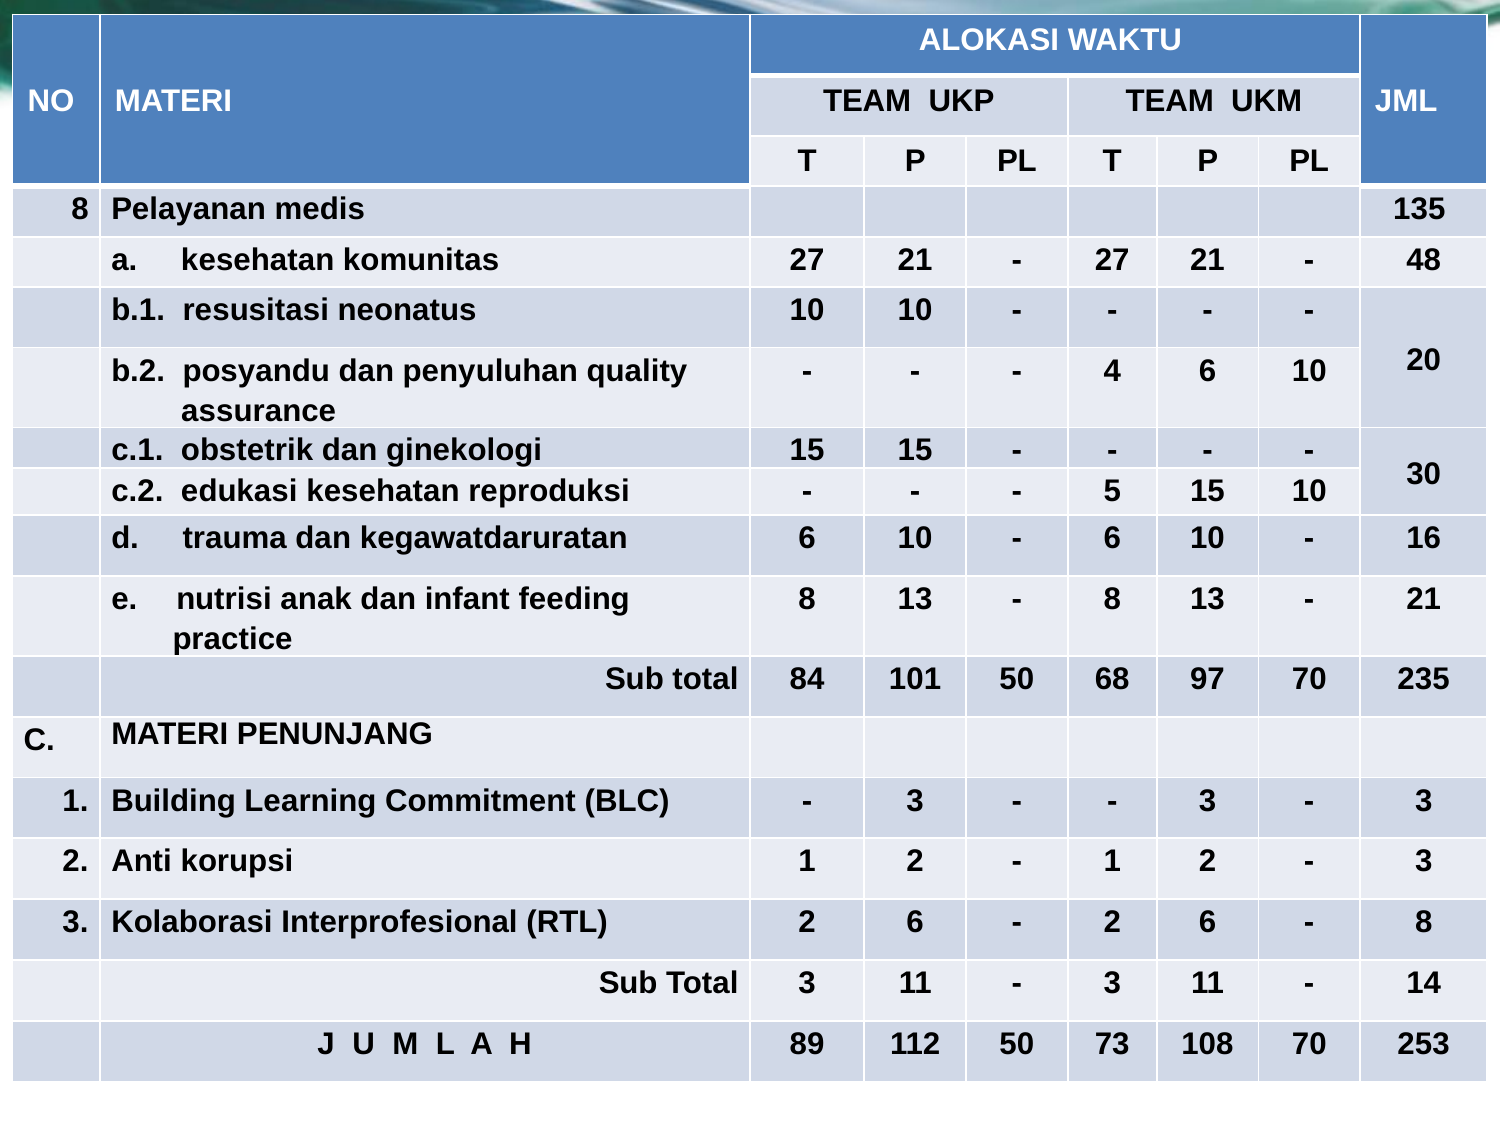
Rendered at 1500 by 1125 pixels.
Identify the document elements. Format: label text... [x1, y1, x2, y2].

table_cell 3 [751, 961, 863, 1020]
table_cell 2 [865, 839, 965, 898]
table_cell 10 [865, 516, 965, 575]
table_cell 2 [751, 900, 863, 959]
table_cell 50 [967, 1022, 1067, 1081]
table_cell 70 [1259, 1022, 1359, 1081]
table_cell PL [967, 137, 1067, 185]
table_cell - [1259, 577, 1359, 655]
table_cell b.2. posyandu dan penyuluhan quality assurance [101, 348, 749, 427]
table_cell [865, 718, 965, 777]
table_cell T [751, 137, 863, 185]
table_cell - [967, 577, 1067, 655]
table_cell - [1069, 428, 1156, 467]
table_cell [1158, 718, 1258, 777]
table_cell 10 [1259, 348, 1359, 427]
table_cell 16 [1361, 516, 1486, 575]
table_cell TEAM UKM [1069, 78, 1359, 135]
table_cell [13, 961, 99, 1020]
table_cell [1158, 187, 1258, 236]
table_cell - [967, 428, 1067, 467]
table_cell 50 [967, 657, 1067, 716]
table_cell 48 [1361, 238, 1486, 286]
table_cell Sub Total [101, 961, 749, 1020]
table_cell - [751, 778, 863, 837]
table_cell 84 [751, 657, 863, 716]
table_cell - [751, 348, 863, 427]
table_cell 13 [865, 577, 965, 655]
table_cell 6 [1069, 516, 1156, 575]
table_cell [1361, 718, 1486, 777]
table_cell 21 [1158, 238, 1258, 286]
table_cell 68 [1069, 657, 1156, 716]
table_cell 11 [865, 961, 965, 1020]
table_cell - [865, 348, 965, 427]
table_cell [13, 428, 99, 467]
table_header MATERI [101, 15, 749, 183]
table_cell P [1158, 137, 1258, 185]
table_header ALOKASI WAKTU [751, 15, 1359, 73]
table_cell 15 [1158, 469, 1258, 514]
table_cell 30 [1361, 428, 1486, 514]
table_cell - [967, 516, 1067, 575]
table_cell 27 [1069, 238, 1156, 286]
table_cell 3 [1361, 839, 1486, 898]
table_cell [13, 577, 99, 655]
table_cell 6 [751, 516, 863, 575]
table_cell 10 [865, 288, 965, 347]
table_cell [13, 288, 99, 347]
table_cell [13, 238, 99, 286]
table_cell 15 [751, 428, 863, 467]
table_cell 13 [1158, 577, 1258, 655]
table_cell - [967, 238, 1067, 286]
table_cell 1 [751, 839, 863, 898]
table_cell 10 [751, 288, 863, 347]
table_cell 135 [1361, 189, 1486, 236]
table_cell 15 [865, 428, 965, 467]
table_cell P [865, 137, 965, 185]
table_cell 2 [1158, 839, 1258, 898]
table_cell - [967, 839, 1067, 898]
table_cell - [1259, 238, 1359, 286]
table_cell [13, 1022, 99, 1081]
table_cell 10 [1259, 469, 1359, 514]
table_cell 14 [1361, 961, 1486, 1020]
table_cell c.1. obstetrik dan ginekologi [101, 428, 749, 467]
table_cell - [967, 961, 1067, 1020]
table_cell 8 [13, 189, 99, 236]
table_cell [13, 657, 99, 716]
table_cell 3. [13, 900, 99, 959]
table_cell 6 [1158, 900, 1258, 959]
table_cell 3 [1158, 778, 1258, 837]
table_cell - [967, 778, 1067, 837]
table_cell 20 [1361, 288, 1486, 427]
table_cell - [1158, 428, 1258, 467]
table_cell 8 [751, 577, 863, 655]
table_header NO [13, 15, 99, 183]
table_cell [751, 187, 863, 236]
table_cell 3 [1361, 778, 1486, 837]
table_cell - [967, 348, 1067, 427]
table_cell Sub total [101, 657, 749, 716]
table_cell [1069, 718, 1156, 777]
table_cell 3 [1069, 961, 1156, 1020]
table_cell 4 [1069, 348, 1156, 427]
table_cell 3 [865, 778, 965, 837]
table_cell 8 [1069, 577, 1156, 655]
table_cell Anti korupsi [101, 839, 749, 898]
table_cell [13, 348, 99, 427]
table_cell [865, 187, 965, 236]
table_cell 27 [751, 238, 863, 286]
table_cell [1259, 718, 1359, 777]
table_cell [13, 469, 99, 514]
table_cell Kolaborasi Interprofesional (RTL) [101, 900, 749, 959]
table_cell - [1069, 778, 1156, 837]
table_cell c.2. edukasi kesehatan reproduksi [101, 469, 749, 514]
table_cell 5 [1069, 469, 1156, 514]
table_cell a. kesehatan komunitas [101, 238, 749, 286]
table_cell - [1259, 961, 1359, 1020]
table_cell d. trauma dan kegawatdaruratan [101, 516, 749, 575]
table_cell - [967, 288, 1067, 347]
table_cell - [967, 900, 1067, 959]
table_cell 10 [1158, 516, 1258, 575]
table_cell - [865, 469, 965, 514]
table_cell 2 [1069, 900, 1156, 959]
table_cell [751, 718, 863, 777]
table_cell - [1259, 900, 1359, 959]
table_cell b.1. resusitasi neonatus [101, 288, 749, 347]
table_cell 253 [1361, 1022, 1486, 1081]
table_cell 21 [1361, 577, 1486, 655]
table_cell J U M L A H [101, 1022, 749, 1081]
table_cell - [1259, 428, 1359, 467]
table_cell 89 [751, 1022, 863, 1081]
table_cell [967, 718, 1067, 777]
table_cell [13, 516, 99, 575]
table_cell Pelayanan medis [101, 189, 749, 236]
table_cell [1069, 187, 1156, 236]
table_cell 21 [865, 238, 965, 286]
table_cell MATERI PENUNJANG [101, 718, 749, 777]
table_cell 11 [1158, 961, 1258, 1020]
table_cell - [1259, 778, 1359, 837]
table_cell [967, 187, 1067, 236]
table_cell 1. [13, 778, 99, 837]
table_cell 235 [1361, 657, 1486, 716]
table_cell C. [13, 718, 99, 777]
table_cell 73 [1069, 1022, 1156, 1081]
table_cell PL [1259, 137, 1359, 185]
table_cell 108 [1158, 1022, 1258, 1081]
table_cell 6 [1158, 348, 1258, 427]
table_cell 6 [865, 900, 965, 959]
table_cell 112 [865, 1022, 965, 1081]
table_cell 2. [13, 839, 99, 898]
table_cell 8 [1361, 900, 1486, 959]
table_cell 101 [865, 657, 965, 716]
table_cell T [1069, 137, 1156, 185]
table_cell - [1158, 288, 1258, 347]
table_cell TEAM UKP [751, 78, 1067, 135]
table_cell - [967, 469, 1067, 514]
table_cell - [1259, 516, 1359, 575]
table_cell - [1259, 839, 1359, 898]
table_cell 70 [1259, 657, 1359, 716]
table_header JML [1361, 15, 1486, 183]
table_cell 1 [1069, 839, 1156, 898]
table_cell - [1069, 288, 1156, 347]
table_cell [1259, 187, 1359, 236]
table_cell - [1259, 288, 1359, 347]
table_cell nutrisi anak dan infant feeding practice [101, 577, 749, 655]
table_cell Building Learning Commitment (BLC) [101, 778, 749, 837]
table_cell 97 [1158, 657, 1258, 716]
picture [0, 0, 1500, 109]
table_cell - [751, 469, 863, 514]
